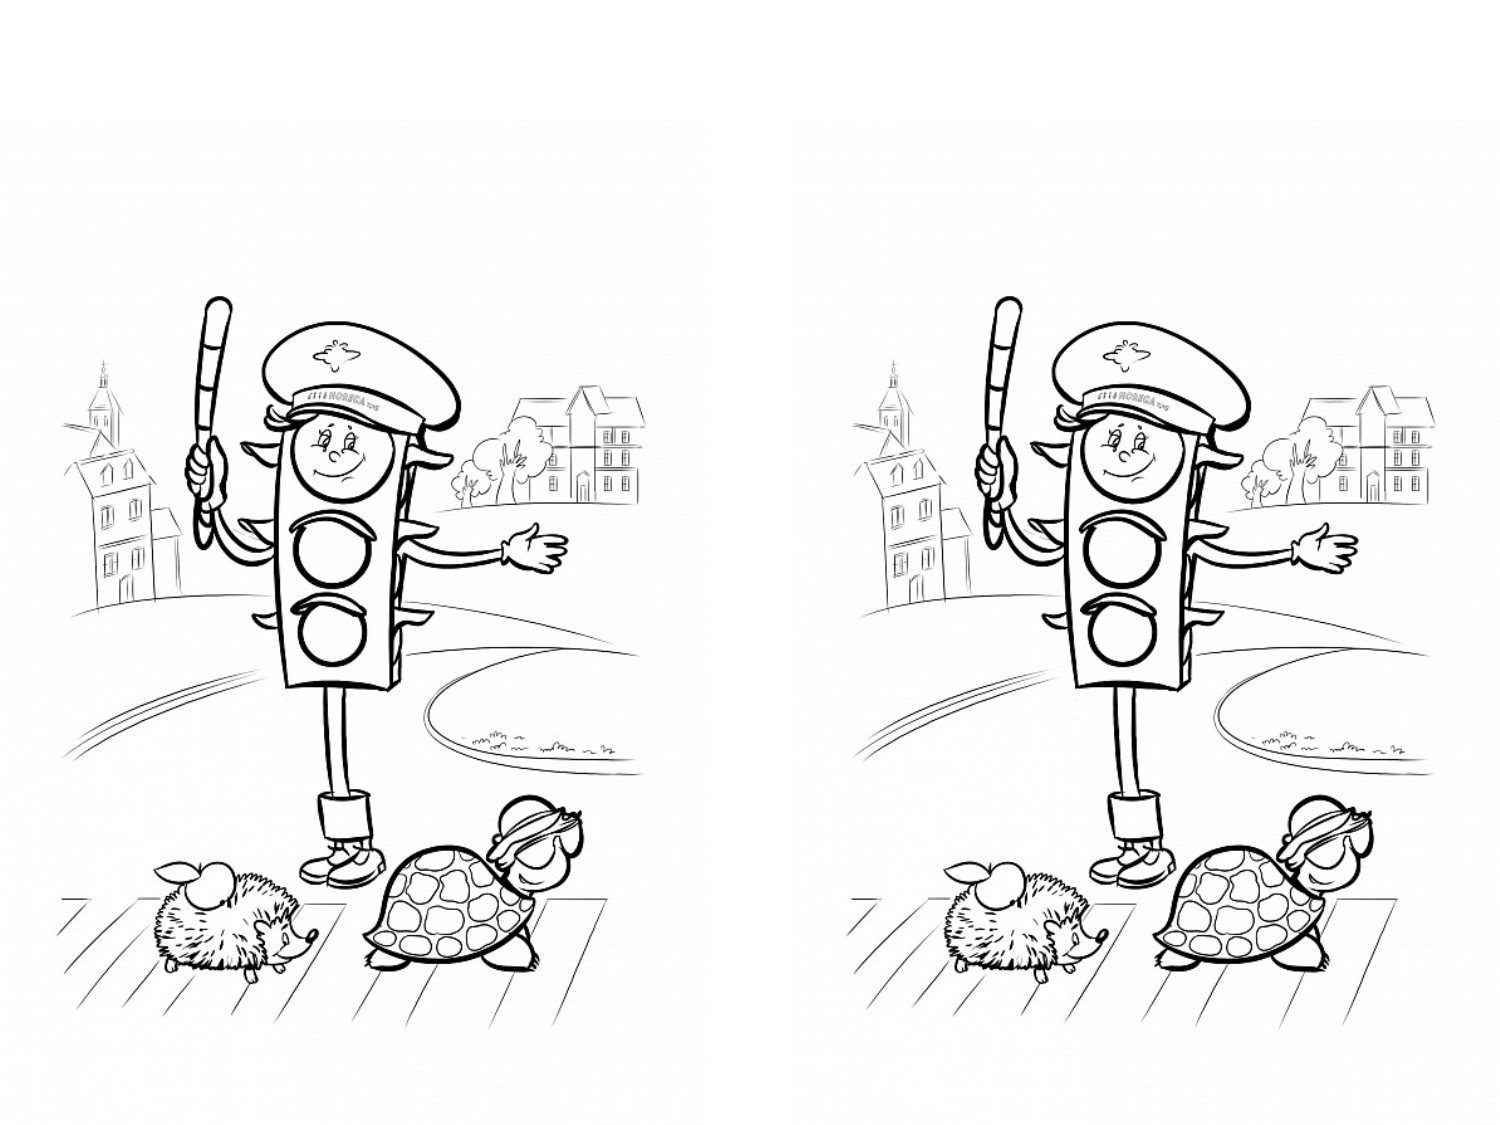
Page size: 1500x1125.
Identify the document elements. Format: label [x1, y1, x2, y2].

picture [790, 119, 1500, 1125]
picture [0, 119, 710, 1125]
